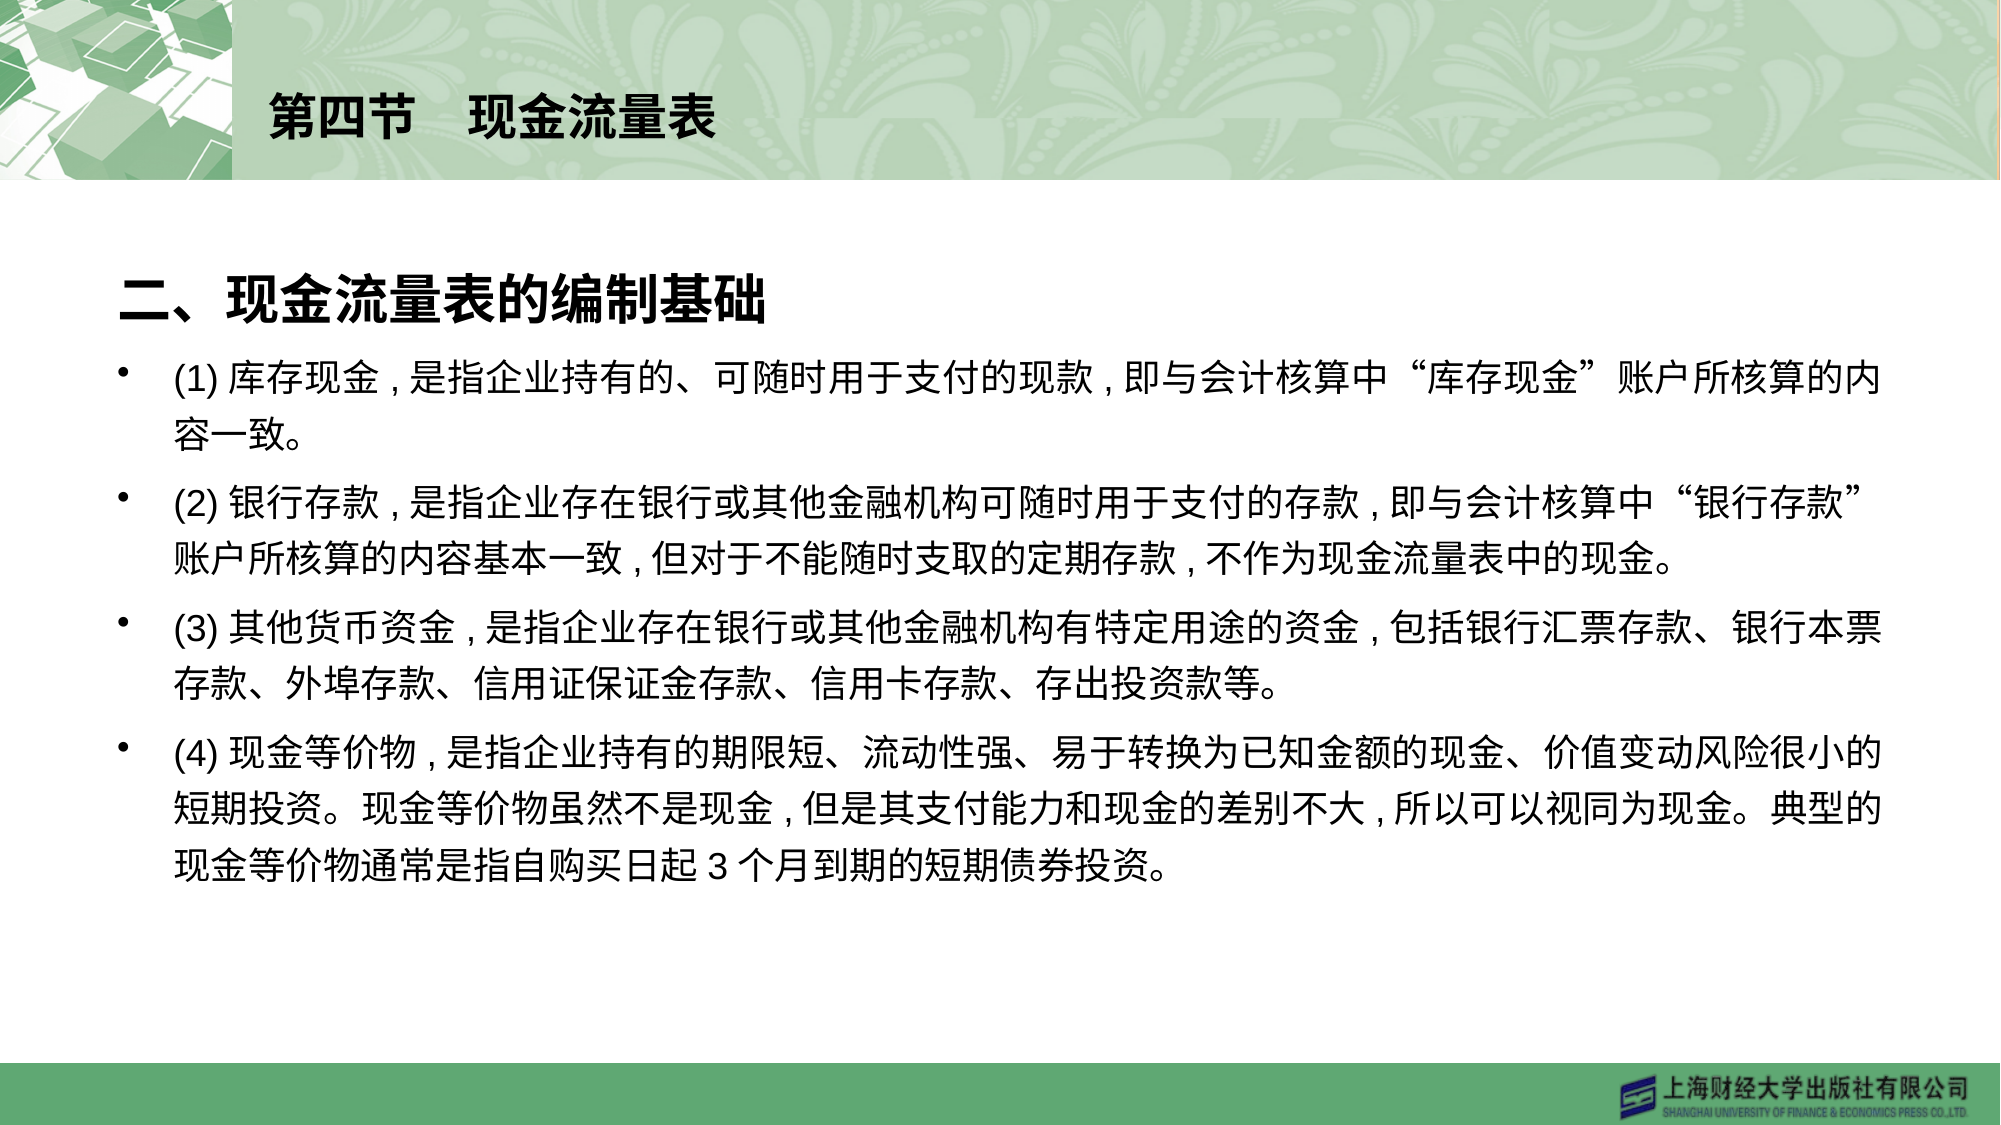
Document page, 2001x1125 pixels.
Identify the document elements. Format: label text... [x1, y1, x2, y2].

picture [0, 0, 2001, 1125]
list 二、现金流量表的编制基础 (1)库存现金,是指企业持有的、可随时用于支付的现款,即与会计核算中“库存现金”账户所核算的内容一致。 (2)银行存款,是指企业存在银行或其他金融机构可随时用于支付的存款,即与会计核算中“银行存款”账户所核算的内容基本一致,但对于不能随时支取的定期存款,不作为现金流量表中的现金。 (3)其他货币资金,是指企业存在银行或其他金融机构有特定用途的资金,包括银行汇票存款、银行本票存款、外埠存款、信用证保证金存款、信用卡存款、存出投资款等。 (4)现金等价物,是指企业持有的期限短、流动性强、易于转换为已知金额的现金、价值变动风险很小的短期投资。现金等价物虽然不是现金,但是其支付能力和现金的差别不大,所以可以视同为现金。典型的现金等价物通常是指自购买日起3个月到期的短期债券投资。 [102, 241, 1898, 1065]
title 第四节 现金流量表 [252, 64, 1609, 168]
